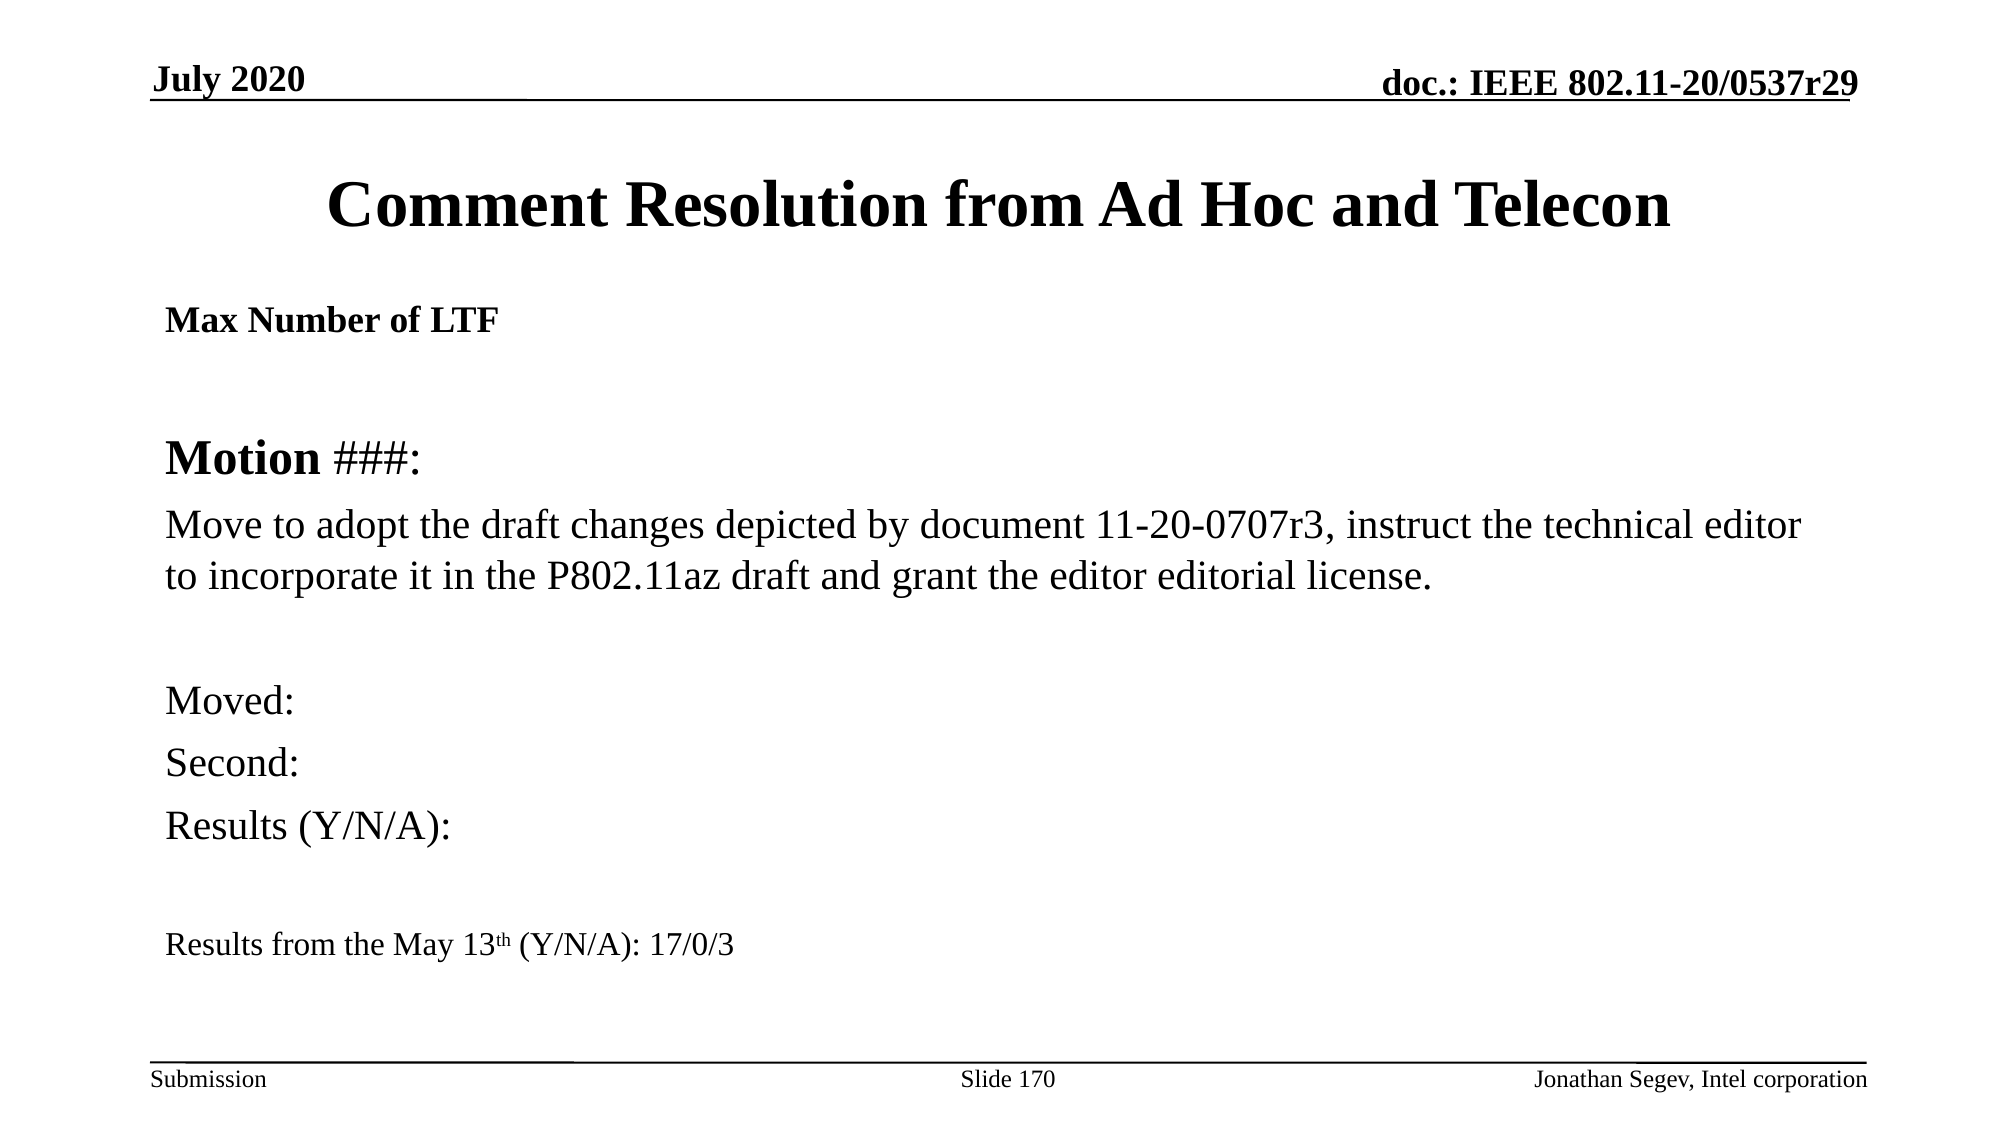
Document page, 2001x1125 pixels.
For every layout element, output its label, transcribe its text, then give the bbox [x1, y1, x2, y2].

list Max Number of LTF Motion ###: Move to adopt the draft changes depicted by document 11-20-0707r3, instruct the technical editor to incorporate it in the P802.11az draft and grant the editor editorial license. Moved: Second: Results (Y/N/A): Results from the May 13th (Y/N/A): 17/0/3 [149, 286, 1850, 1000]
title Comment Resolution from Ad Hoc and Telecon [149, 112, 1850, 286]
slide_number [152, 54, 563, 100]
footer Jonathan Segev, Intel corporation [1171, 1061, 1869, 1093]
slide_number Slide 170 [950, 1061, 1067, 1123]
